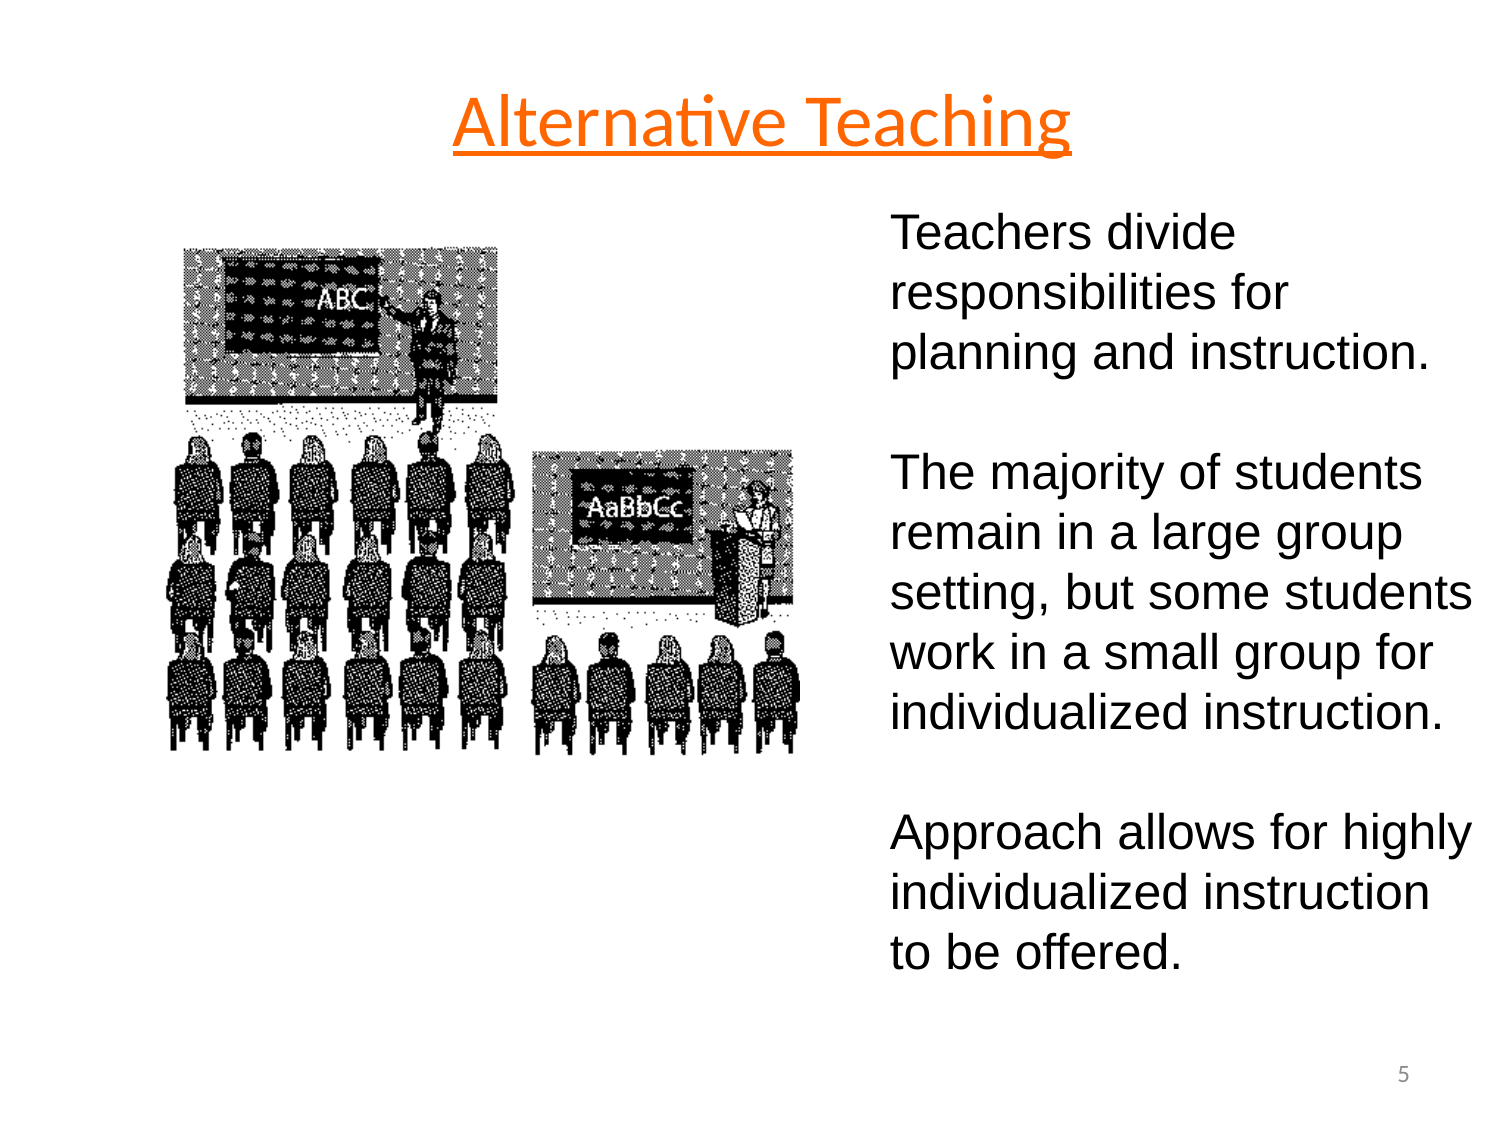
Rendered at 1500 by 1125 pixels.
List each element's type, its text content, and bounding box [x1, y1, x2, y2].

slide_number 5 [1074, 1072, 1425, 1103]
title Alternative Teaching [87, 37, 1438, 196]
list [162, 237, 801, 763]
text_box Teachers divide responsibilities for planning and instruction. The majority of students remain in a large group setting, but some students work in a small group for individualized instruction. Approach allows for highly individualized instruction to be offered. [875, 192, 1500, 1072]
